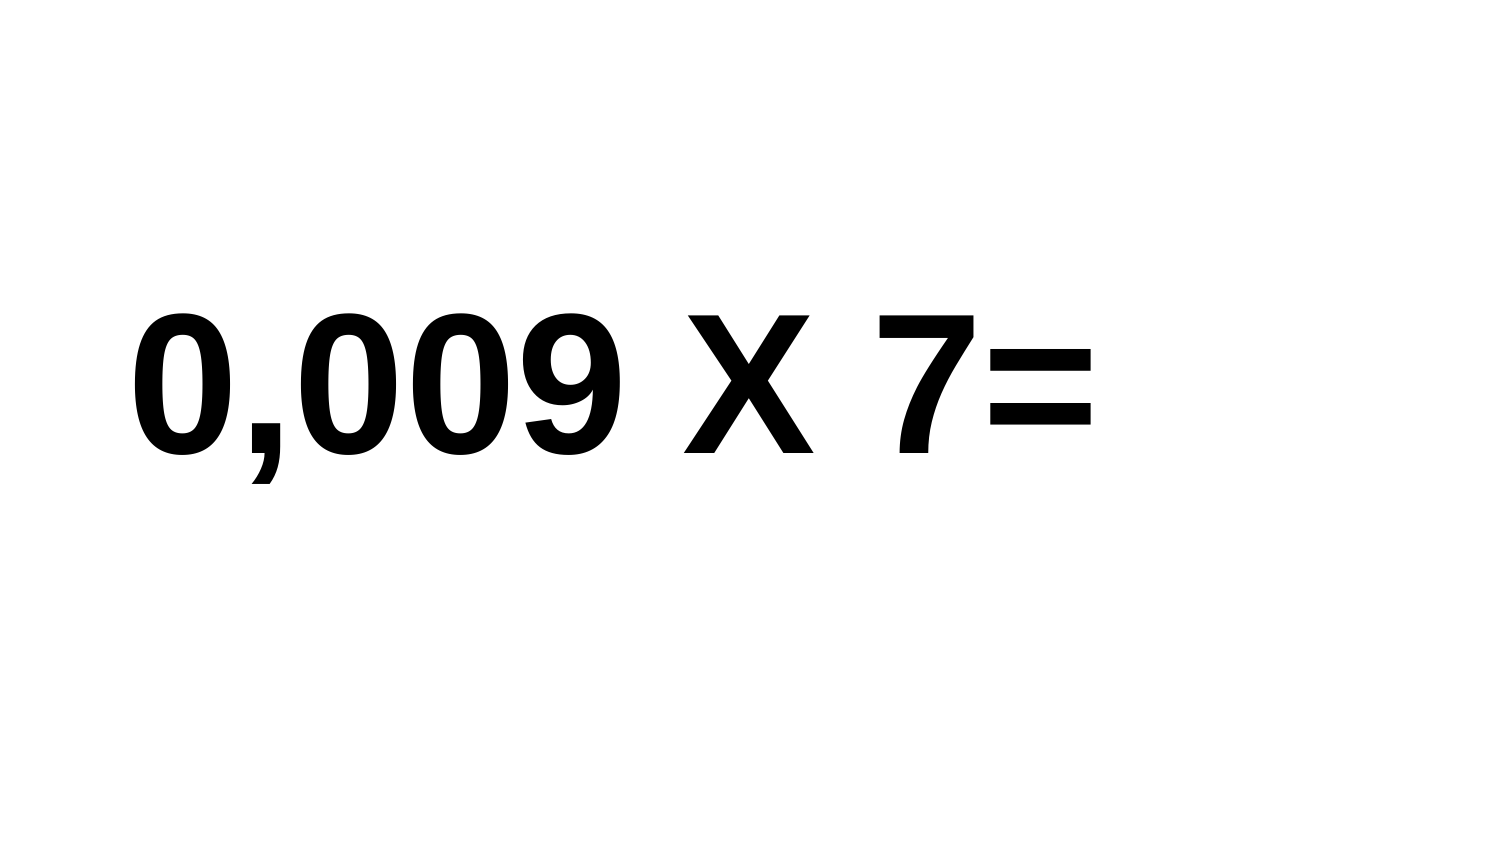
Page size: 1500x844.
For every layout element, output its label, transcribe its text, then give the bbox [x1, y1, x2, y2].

text_box 0,009 X 7= [112, 318, 1388, 509]
